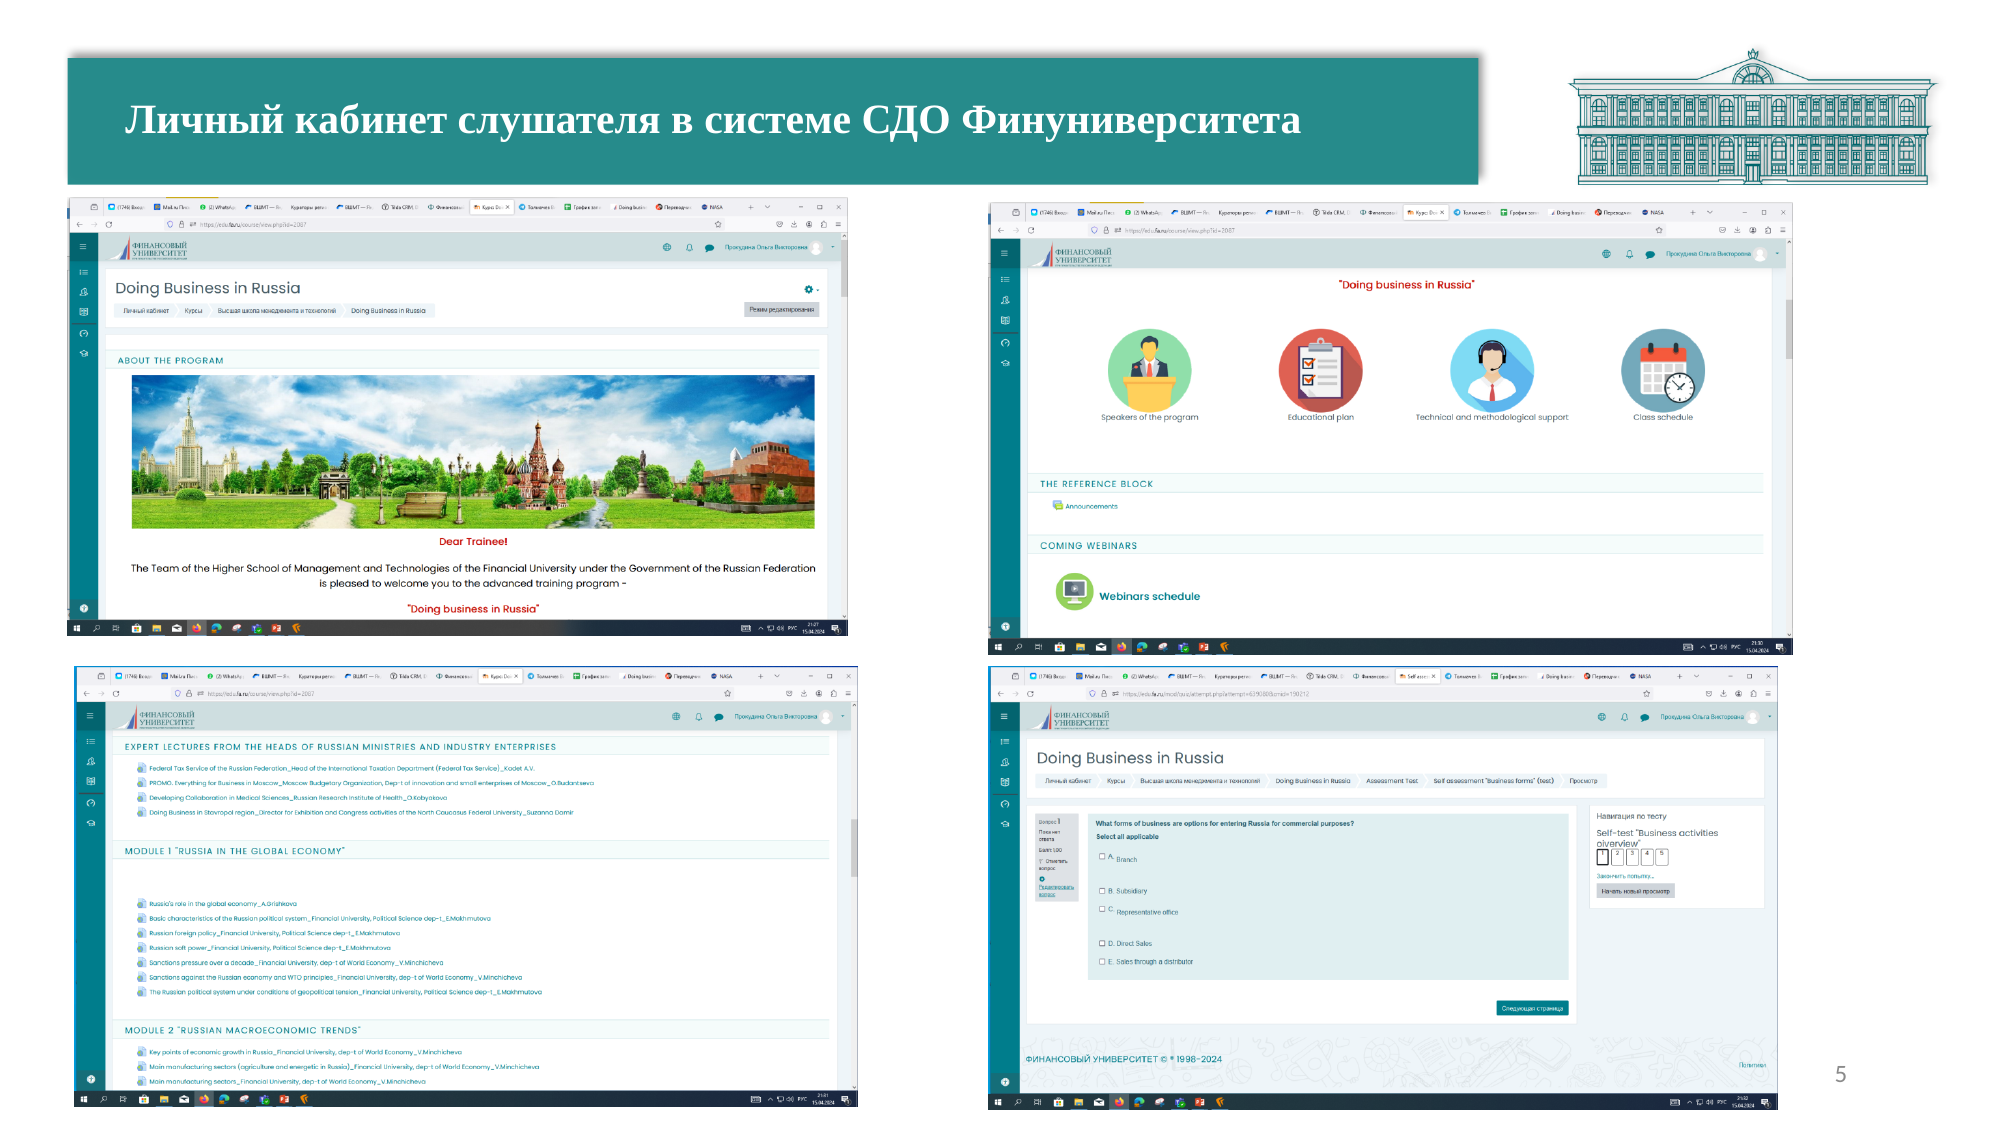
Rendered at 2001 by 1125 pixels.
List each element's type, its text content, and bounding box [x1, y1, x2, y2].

picture [988, 666, 1778, 1110]
picture [74, 666, 858, 1107]
text_box [67, 58, 1479, 185]
picture [67, 197, 848, 636]
picture [1566, 48, 1939, 185]
picture [988, 202, 1793, 655]
title Личный кабинет слушателя в системе СДО Финуниверситета [99, 87, 1525, 153]
slide_number 5 [1778, 1042, 1863, 1103]
